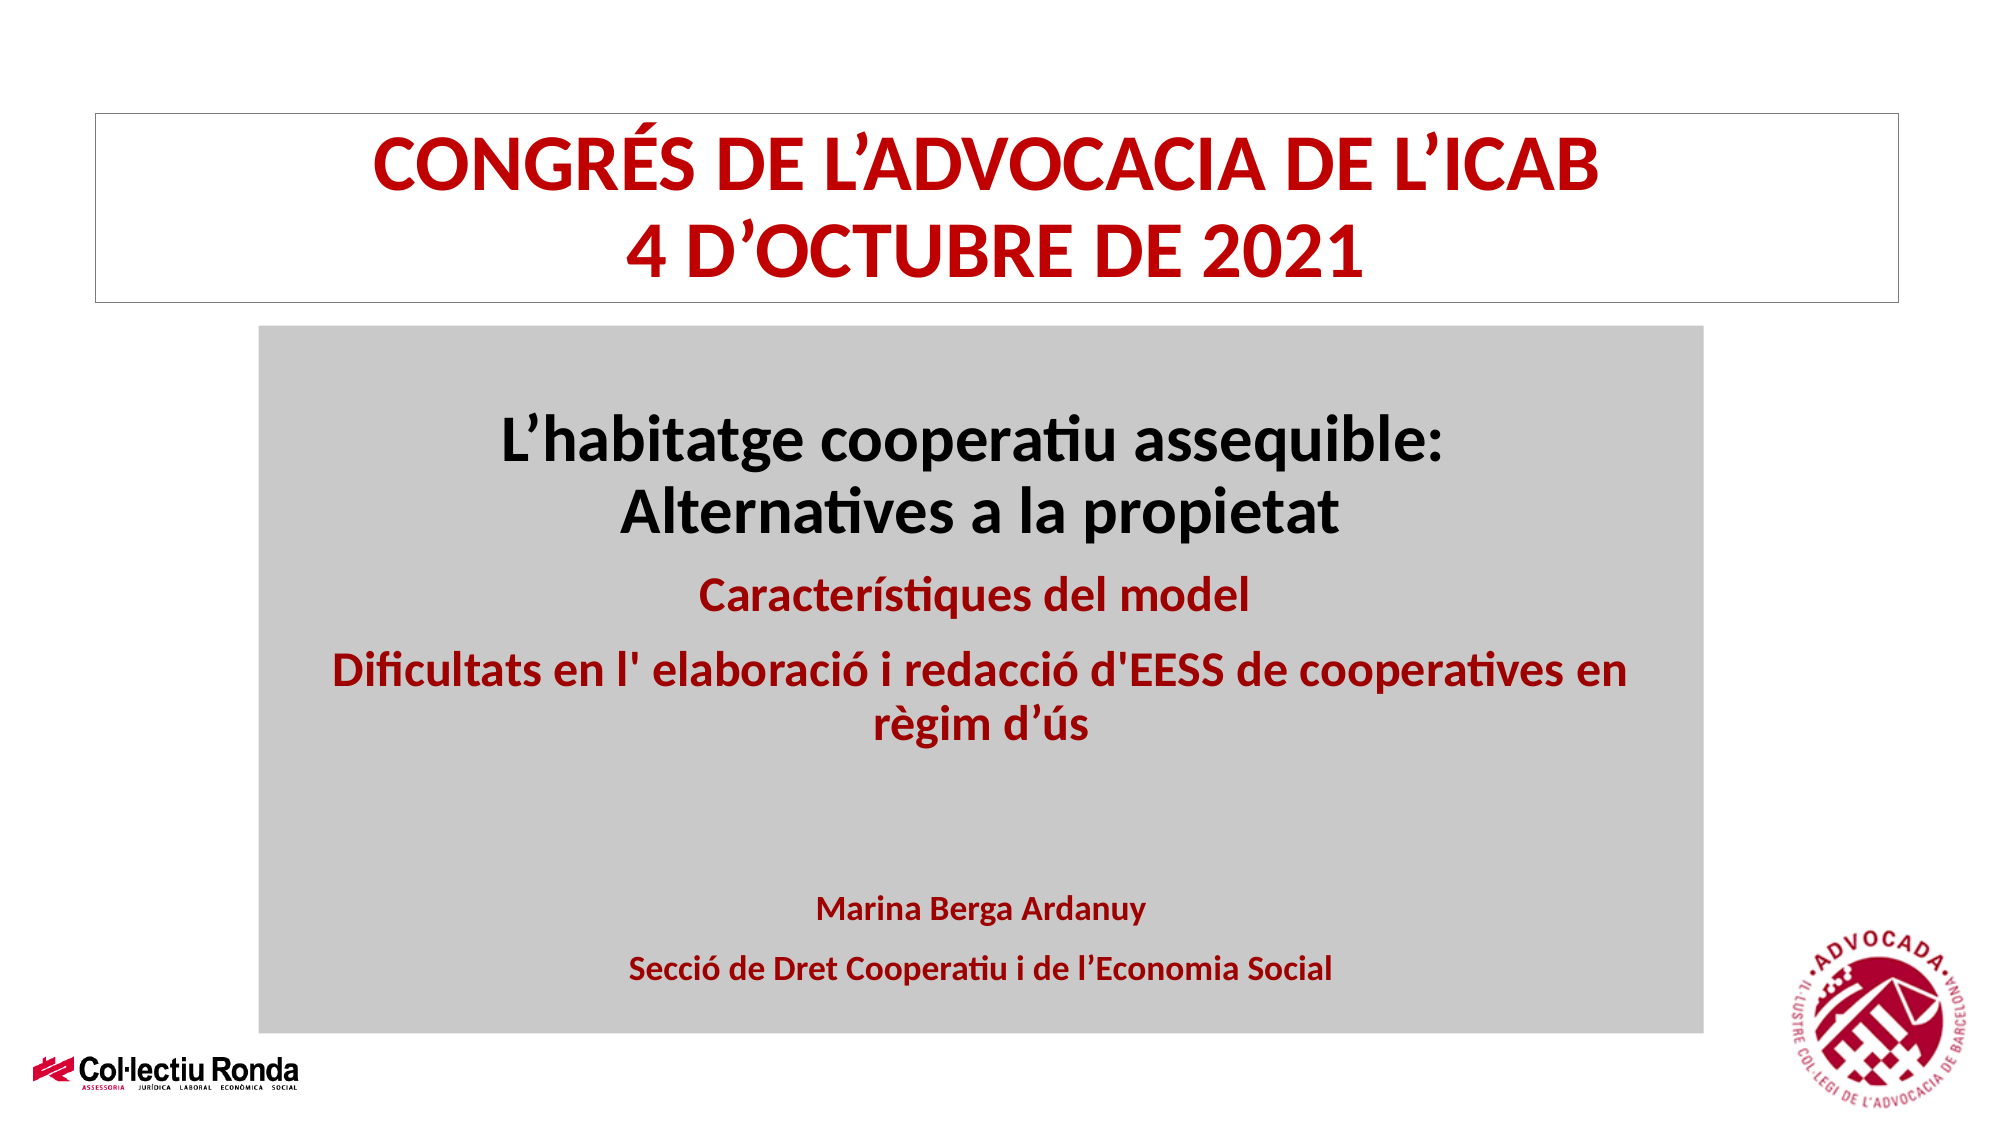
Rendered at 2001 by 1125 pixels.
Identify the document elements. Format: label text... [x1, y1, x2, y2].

picture [33, 1056, 299, 1090]
text_box CONGRÉS DE L’ADVOCACIA DE L’ICAB 4 D’OCTUBRE DE 2021 [95, 113, 1899, 303]
picture [1763, 917, 2000, 1114]
text_box L’habitatge cooperatiu assequible: Alternatives a la propietat Característiques del model Dificultats en l' elaboració i redacció d'EESS de cooperatives en règim d’ús Marina Berga Ardanuy Secció de Dret Cooperatiu i de l’Economia Social [258, 325, 1704, 1034]
